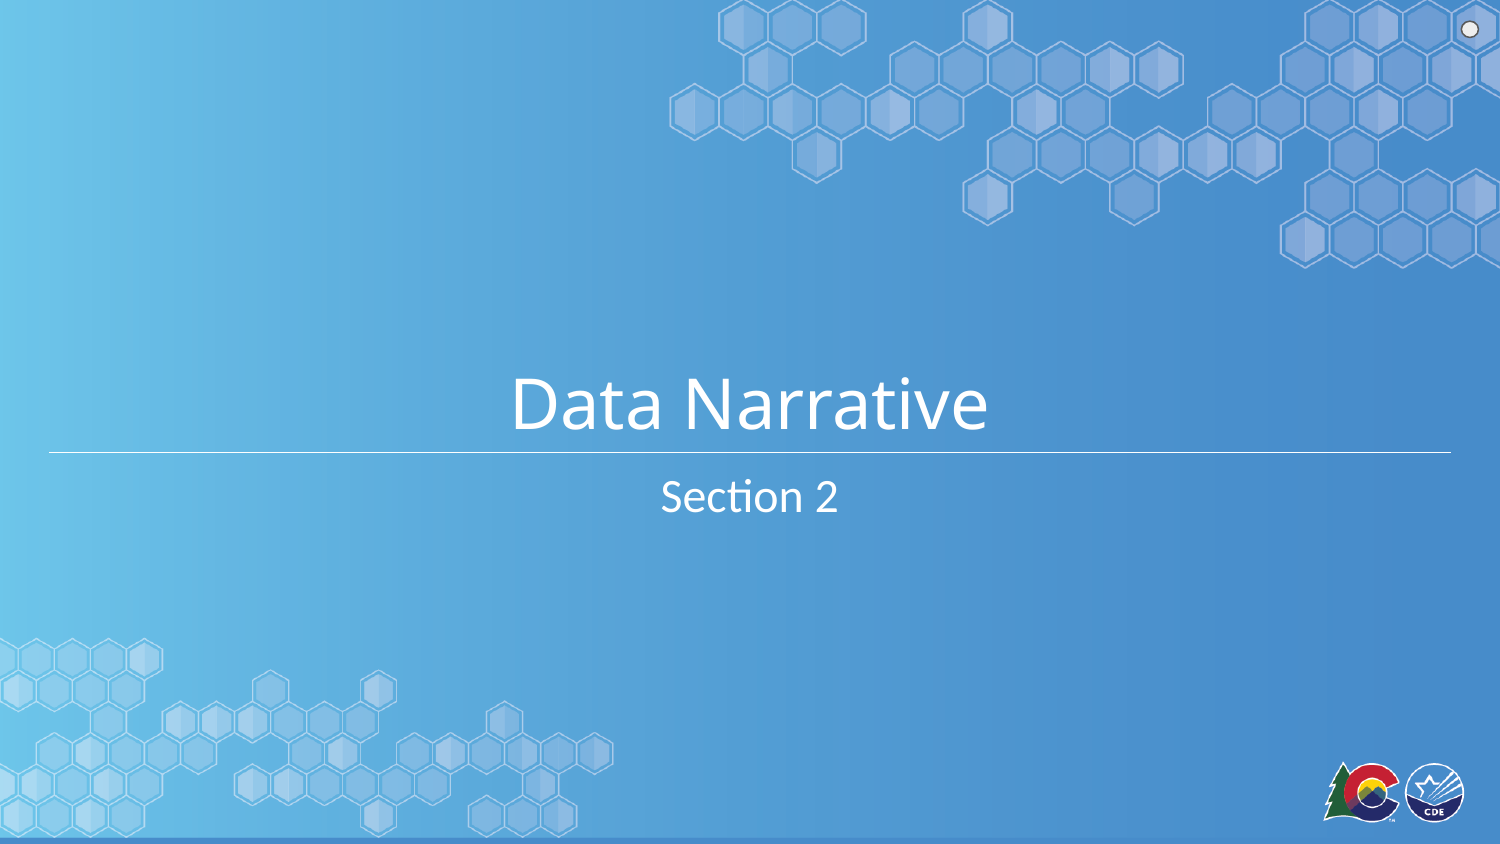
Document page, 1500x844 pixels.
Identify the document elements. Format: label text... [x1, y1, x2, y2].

title Data Narrative [51, 122, 1449, 459]
picture [0, 0, 1500, 844]
subtitle Section 2 [51, 464, 1449, 595]
text_box [1461, 21, 1479, 38]
